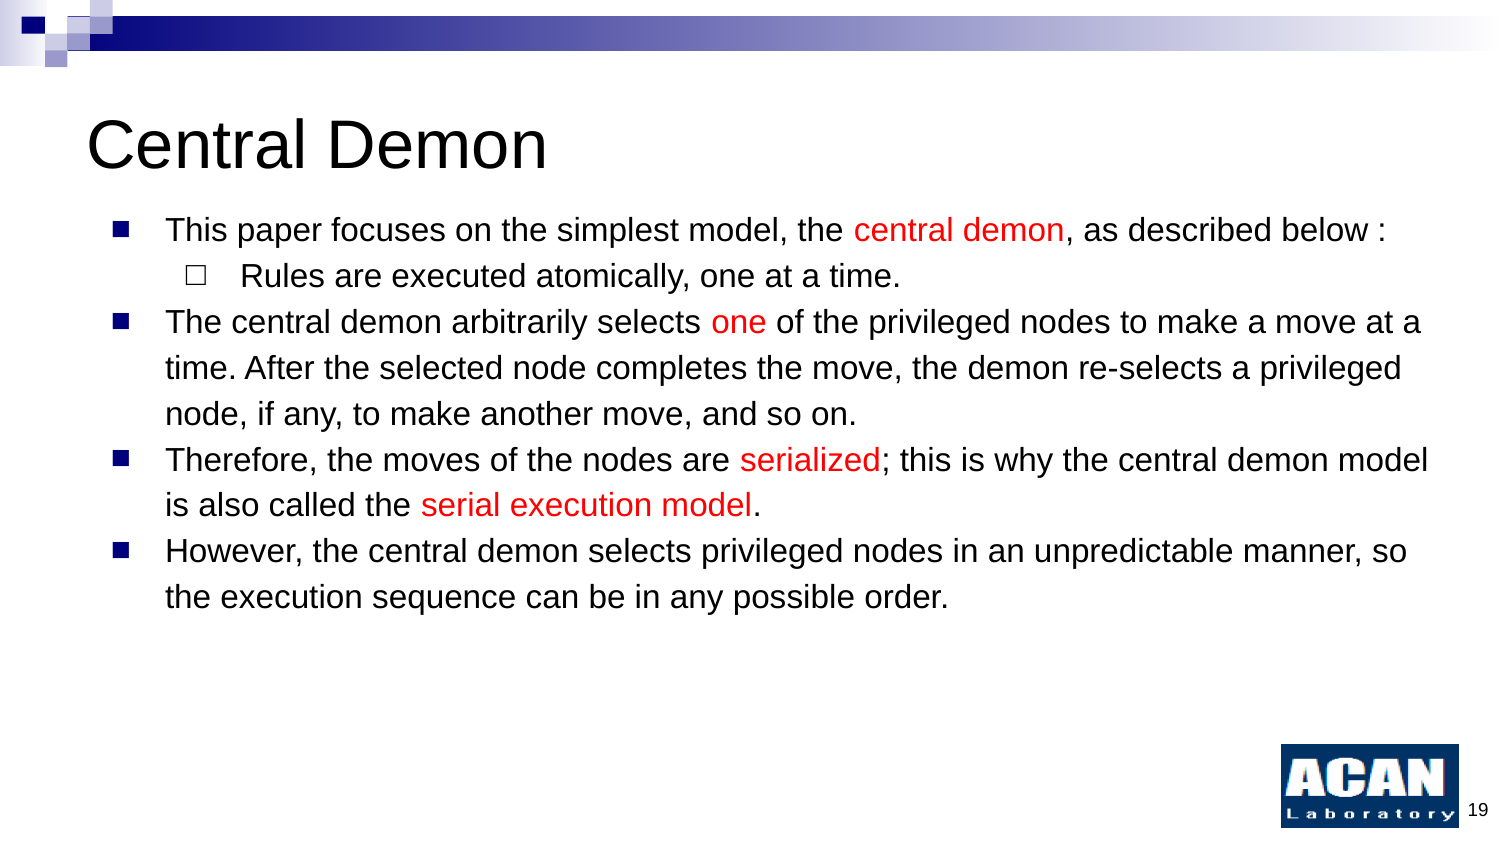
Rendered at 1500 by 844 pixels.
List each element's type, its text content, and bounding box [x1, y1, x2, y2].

slide_number 19 [1149, 796, 1500, 827]
picture [1281, 744, 1459, 796]
text_box This paper focuses on the simplest model, the central demon, as described below : Rules are executed atomically, one at a time. The central demon arbitrarily selects one of the privileged nodes to make a move at a time. After the selected node completes the move, the demon re-selects a privileged node, if any, to make another move, and so on. Therefore, the moves of the nodes are serialized; this is why the central demon model is also called the serial execution model. However, the central demon selects privileged nodes in an unpredictable manner, so the execution sequence can be in any possible order. [75, 187, 1459, 631]
title Central Demon [75, 56, 1425, 187]
